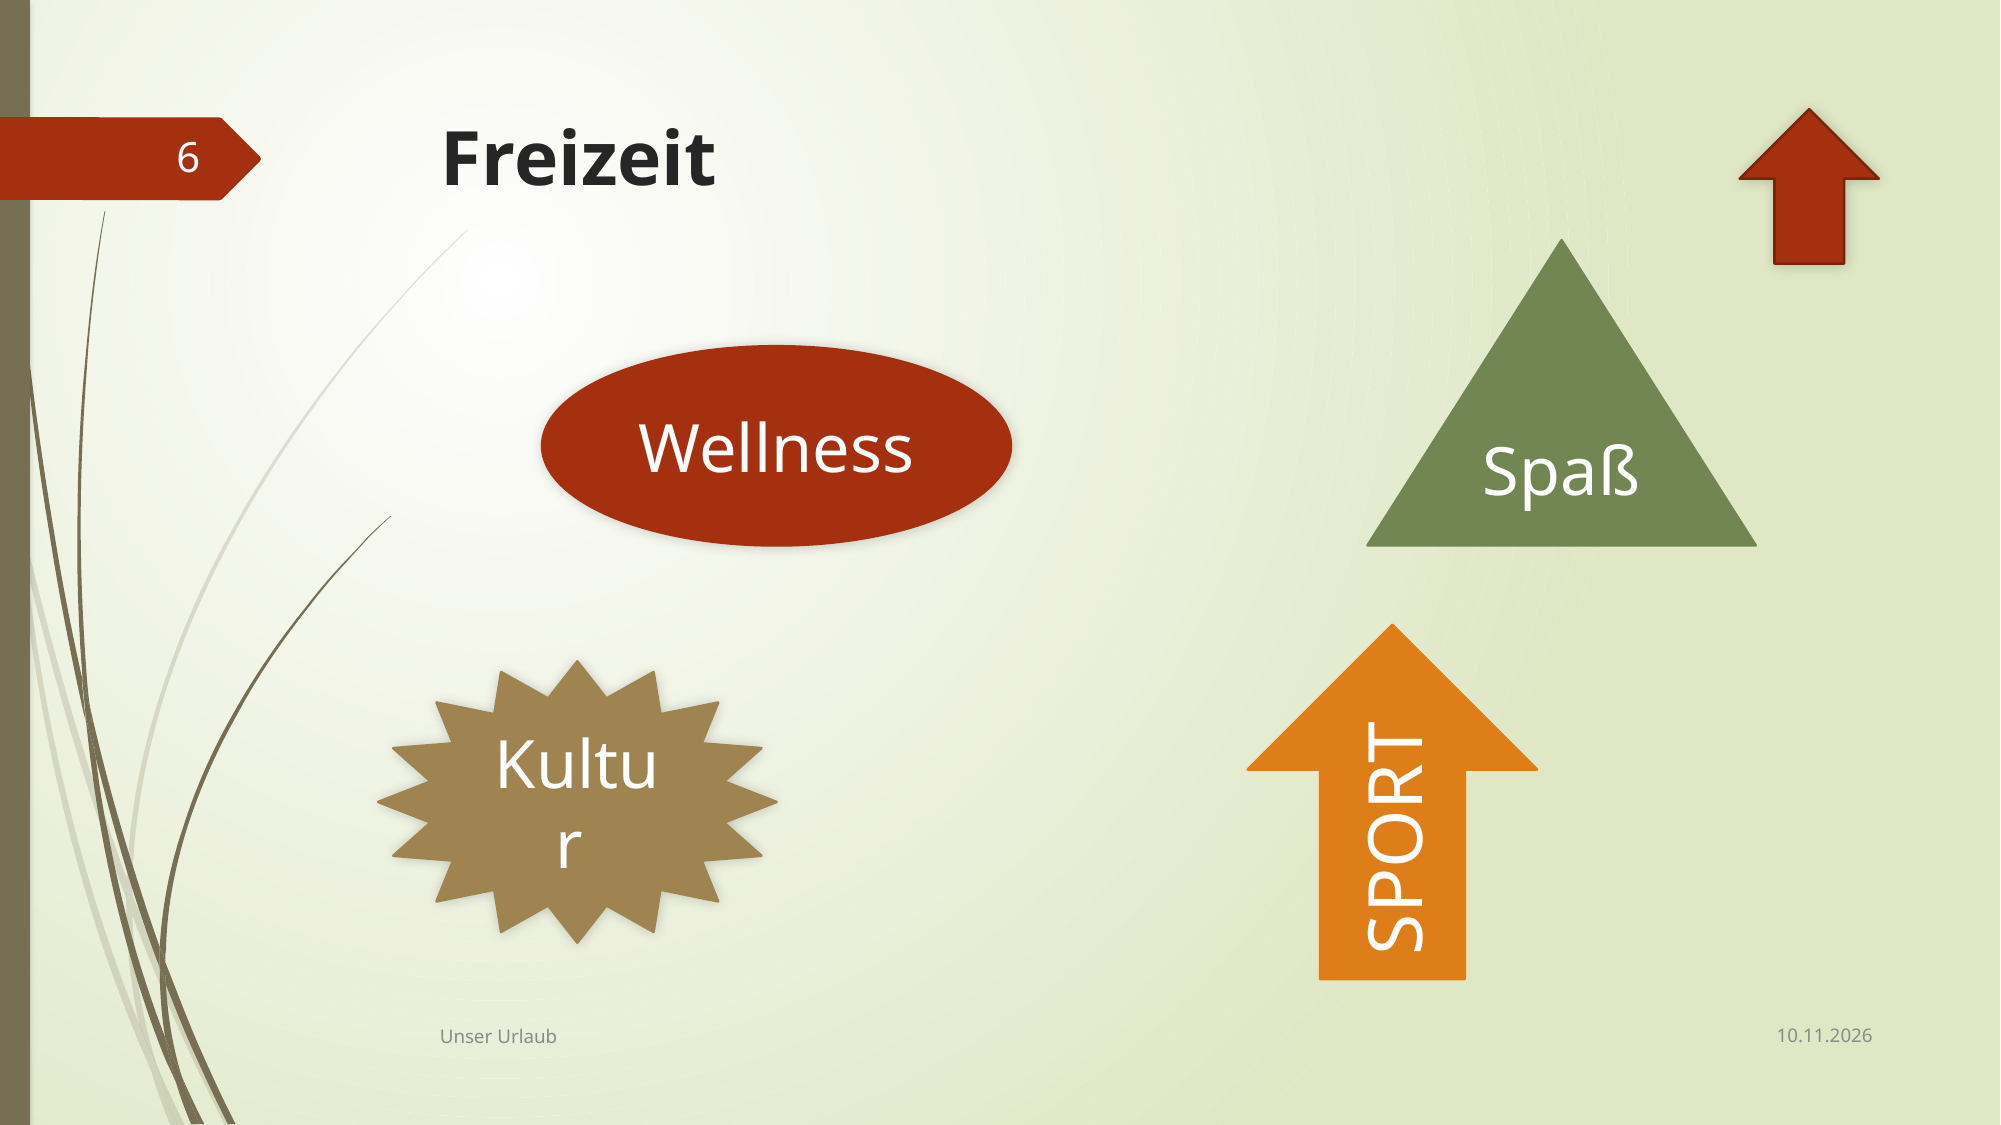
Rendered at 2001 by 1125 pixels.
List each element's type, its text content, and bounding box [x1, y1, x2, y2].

slide_number 6 [87, 129, 216, 190]
text_box Wellness [540, 344, 1013, 547]
title Freizeit [425, 102, 1888, 313]
footer Unser Urlaub [424, 1006, 1675, 1067]
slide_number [1699, 1005, 1888, 1067]
text_box SPORT [1246, 623, 1539, 981]
text_box Spaß [1366, 238, 1757, 547]
text_box Kultur [376, 660, 778, 944]
